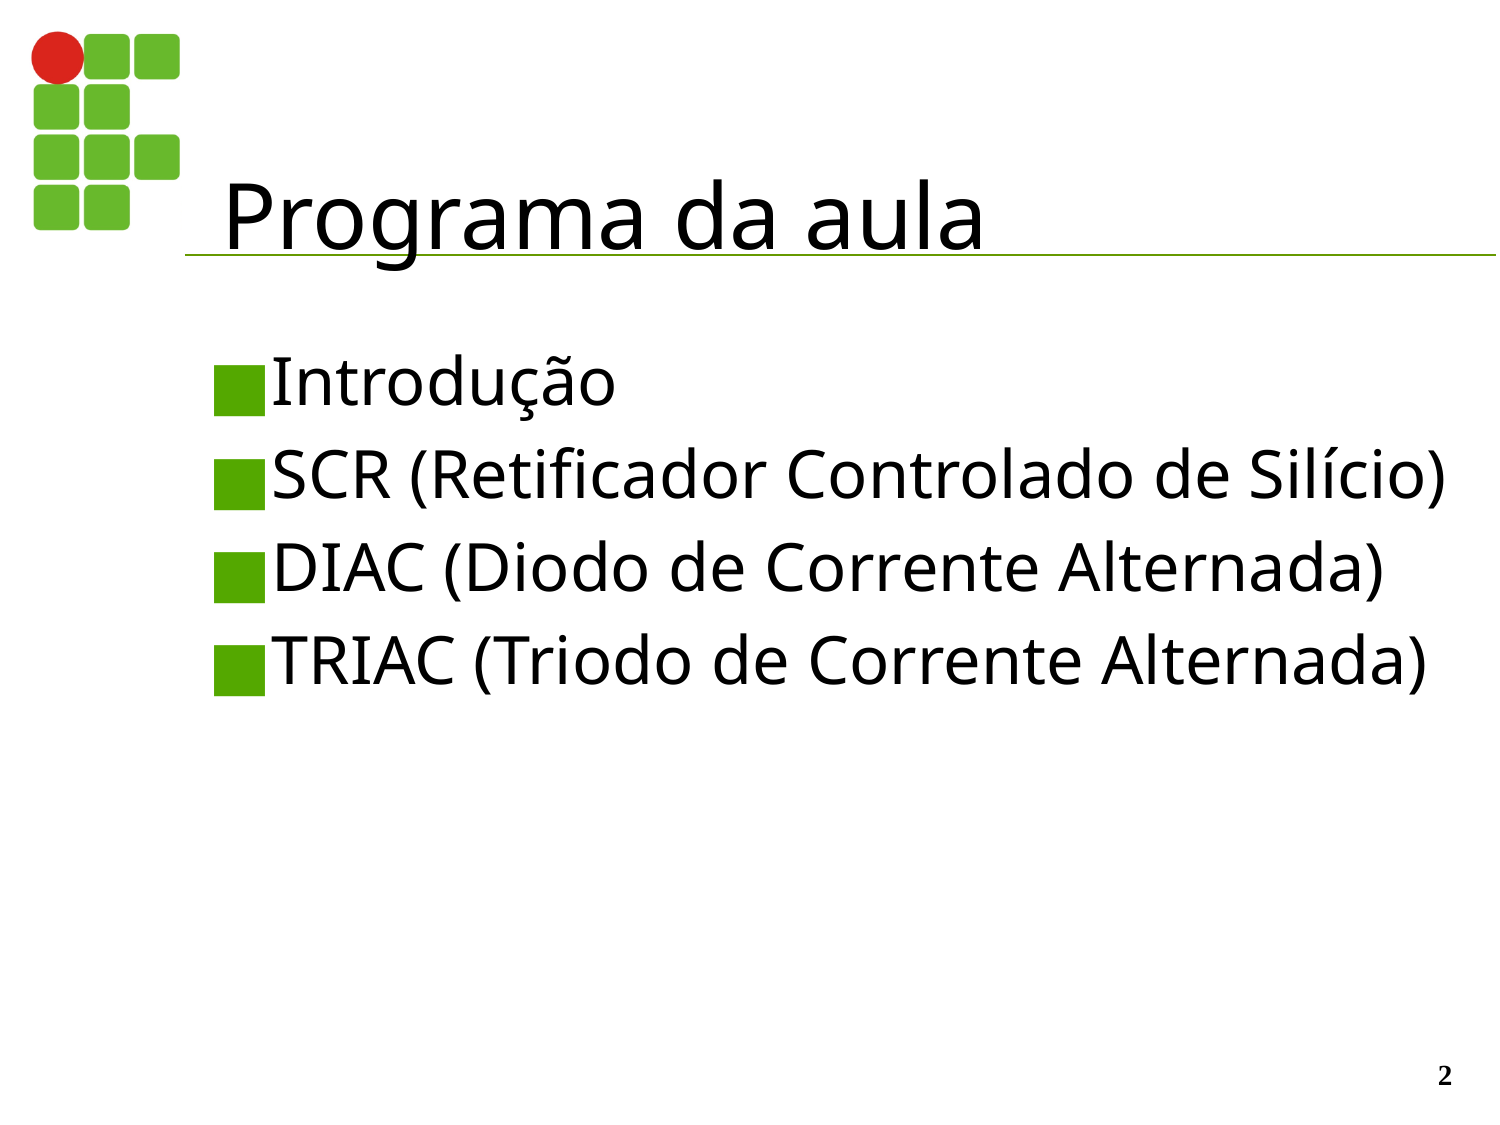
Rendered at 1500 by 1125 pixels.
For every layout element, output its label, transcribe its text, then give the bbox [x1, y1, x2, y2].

title Programa da aula [206, 35, 1468, 275]
text_box ‹#› [1155, 1079, 1468, 1100]
list Introdução SCR (Retificador Controlado de Silício) DIAC (Diodo de Corrente Alternada) TRIAC (Triodo de Corrente Alternada) [193, 331, 1469, 1079]
picture [29, 30, 182, 232]
